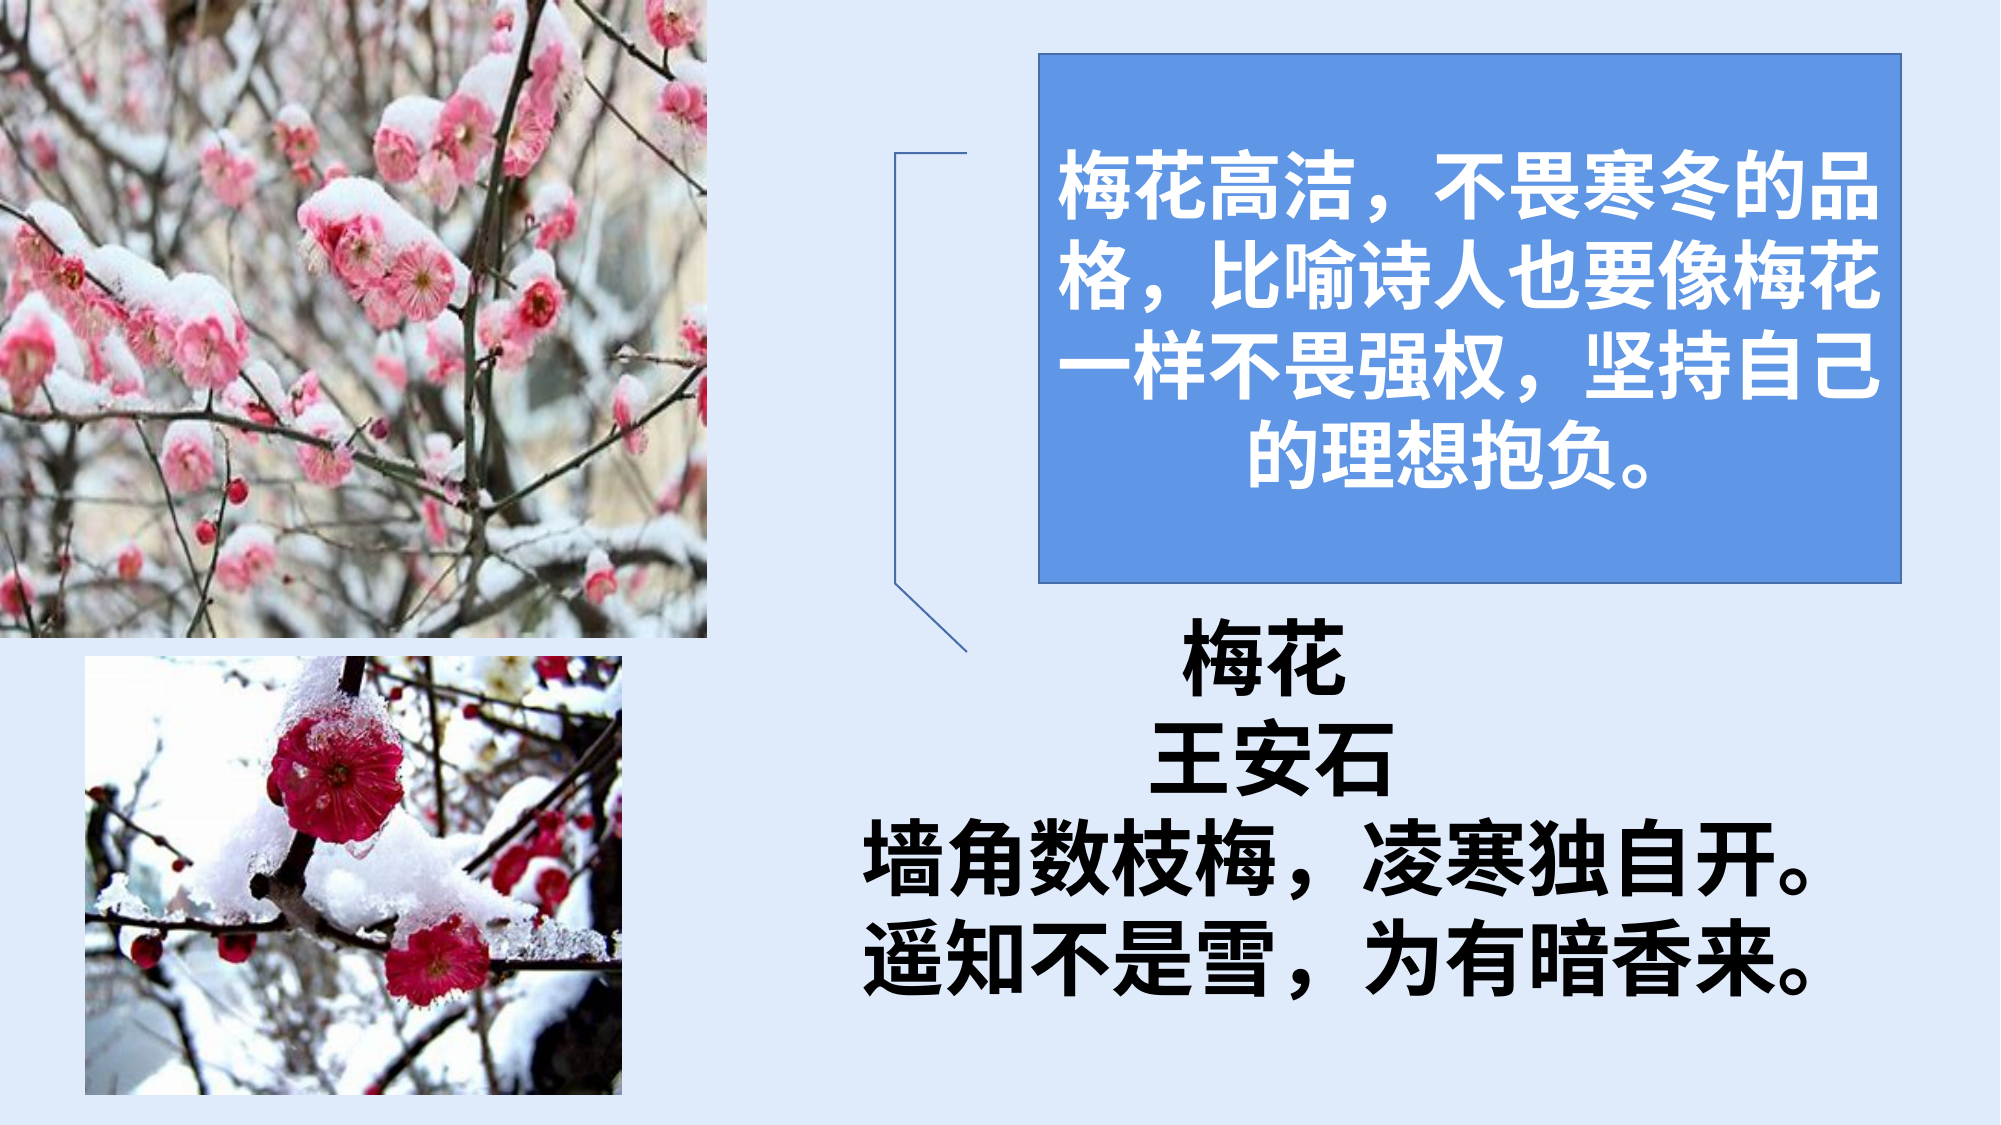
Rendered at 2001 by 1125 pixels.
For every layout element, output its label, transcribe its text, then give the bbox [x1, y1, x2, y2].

text_box 梅花高洁，不畏寒冬的品格，比喻诗人也要像梅花一样不畏强权，坚持自己的理想抱负。 [1038, 53, 1902, 584]
text_box 梅花高洁，不畏寒冬的品格，比喻诗人也要像梅花一样不畏强权，坚持自己的理想抱负。 [894, 152, 968, 653]
picture [0, 0, 707, 638]
picture [85, 656, 622, 1095]
text_box 梅花 王安石 墙角数枝梅，凌寒独自开。 遥知不是雪，为有暗香来。 [847, 599, 1854, 1014]
